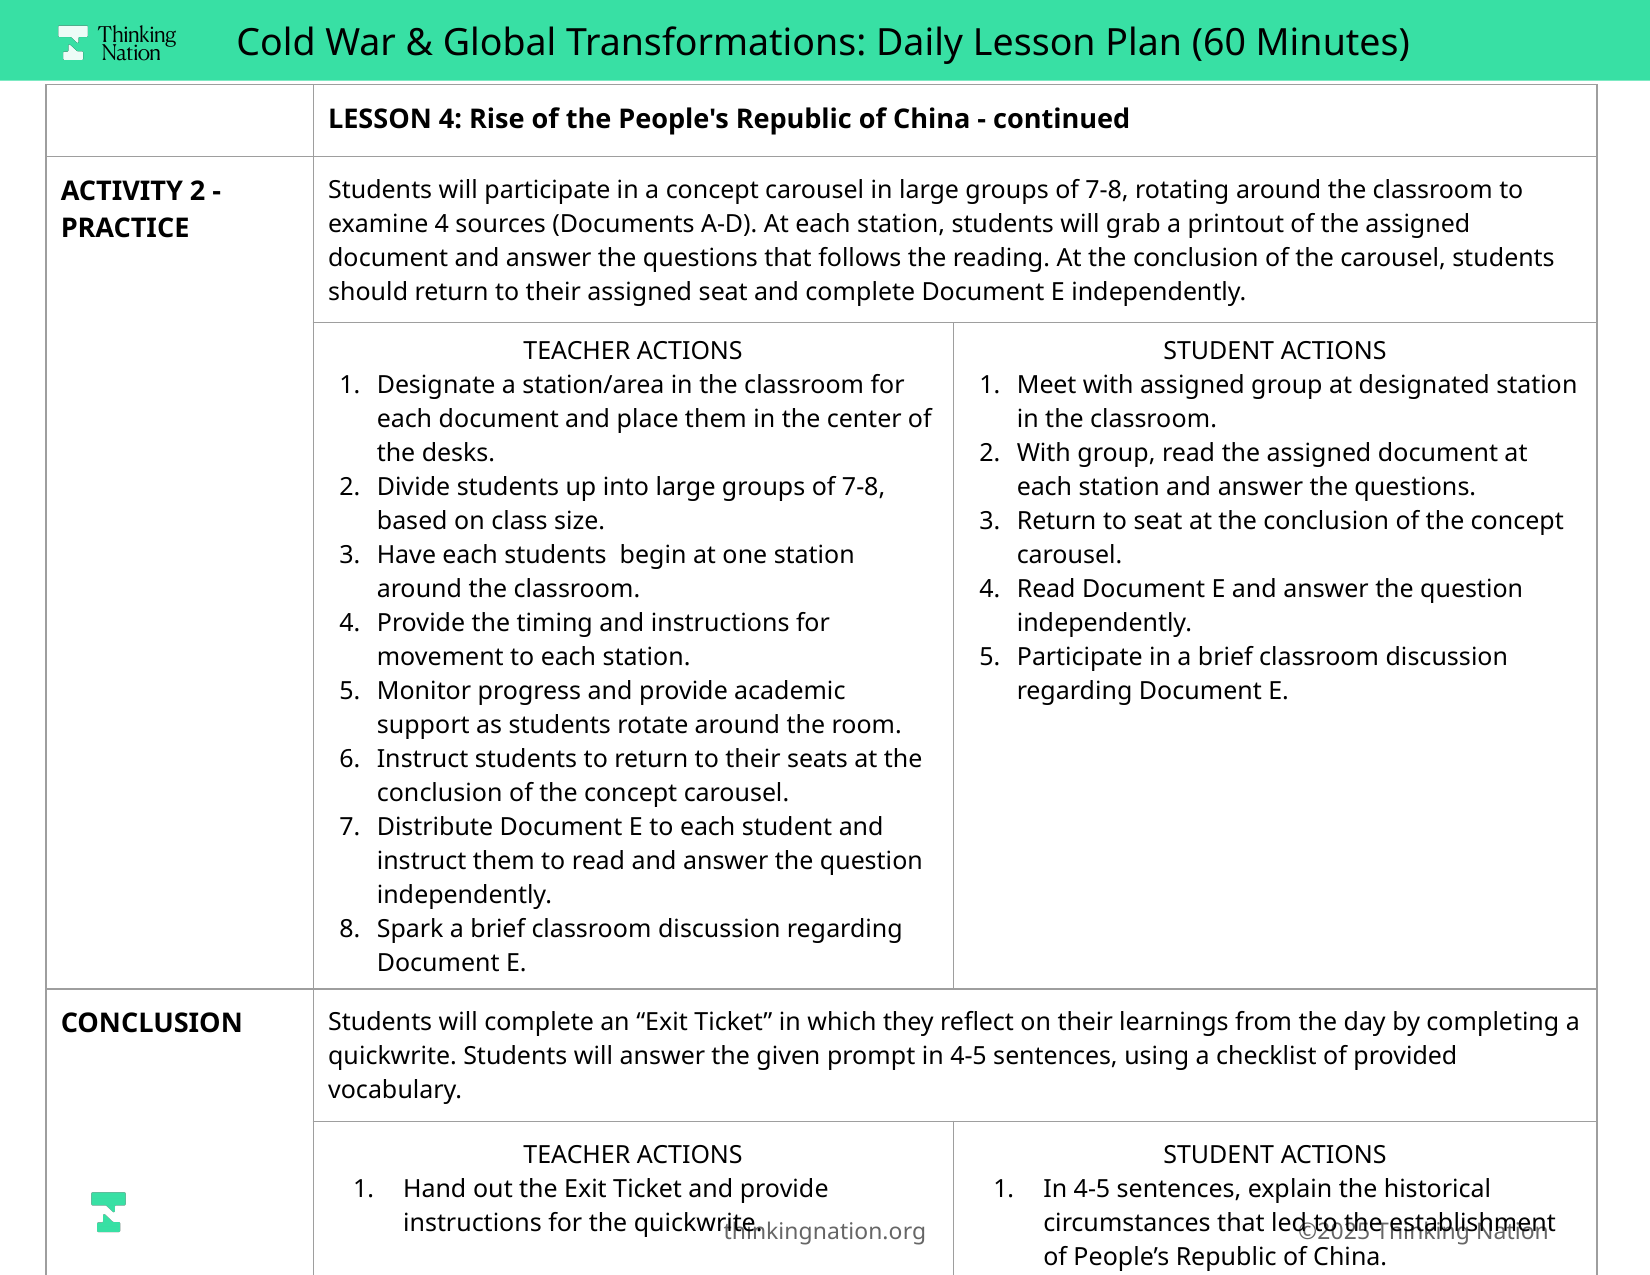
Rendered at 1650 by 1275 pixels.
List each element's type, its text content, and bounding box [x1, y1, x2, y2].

table_cell Students will complete an “Exit Ticket” in which they reflect on their learnings from the day by completing a quickwrite. Students will answer the given prompt in 4-5 sentences, using a checklist of provided vocabulary. [314, 990, 1596, 1121]
text_box Cold War & Global Transformations: Daily Lesson Plan (60 Minutes) [0, 0, 1650, 81]
table_cell CONCLUSION [47, 990, 313, 1275]
table_cell ACTIVITY 2 - PRACTICE [47, 157, 313, 988]
picture [45, 14, 180, 85]
table_cell STUDENT ACTIONS In 4-5 sentences, explain the historical circumstances that led to the establishment of People’s Republic of China. [954, 1122, 1596, 1275]
table_header LESSON 4: Rise of the People's Republic of China - continued [314, 85, 1596, 156]
table_cell TEACHER ACTIONS Designate a station/area in the classroom for each document and place them in the center of the desks. Divide students up into large groups of 7-8, based on class size. Have each students begin at one station around the classroom. Provide the timing and instructions for movement to each station. Monitor progress and provide academic support as students rotate around the room. Instruct students to return to their seats at the conclusion of the concept carousel. Distribute Document E to each student and instruct them to read and answer the question independently. Spark a brief classroom discussion regarding Document E. [314, 323, 953, 988]
table_cell TEACHER ACTIONS Hand out the Exit Ticket and provide instructions for the quickwrite. [314, 1122, 953, 1275]
table_cell Students will participate in a concept carousel in large groups of 7-8, rotating around the classroom to examine 4 sources (Documents A-D). At each station, students will grab a printout of the assigned document and answer the questions that follows the reading. At the conclusion of the carousel, students should return to their assigned seat and complete Document E independently. [314, 157, 1596, 322]
table_header [47, 85, 313, 156]
picture [80, 1184, 136, 1240]
table_cell STUDENT ACTIONS Meet with assigned group at designated station in the classroom. With group, read the assigned document at each station and answer the questions. Return to seat at the conclusion of the concept carousel. Read Document E and answer the question independently. Participate in a brief classroom discussion regarding Document E. [954, 323, 1596, 988]
